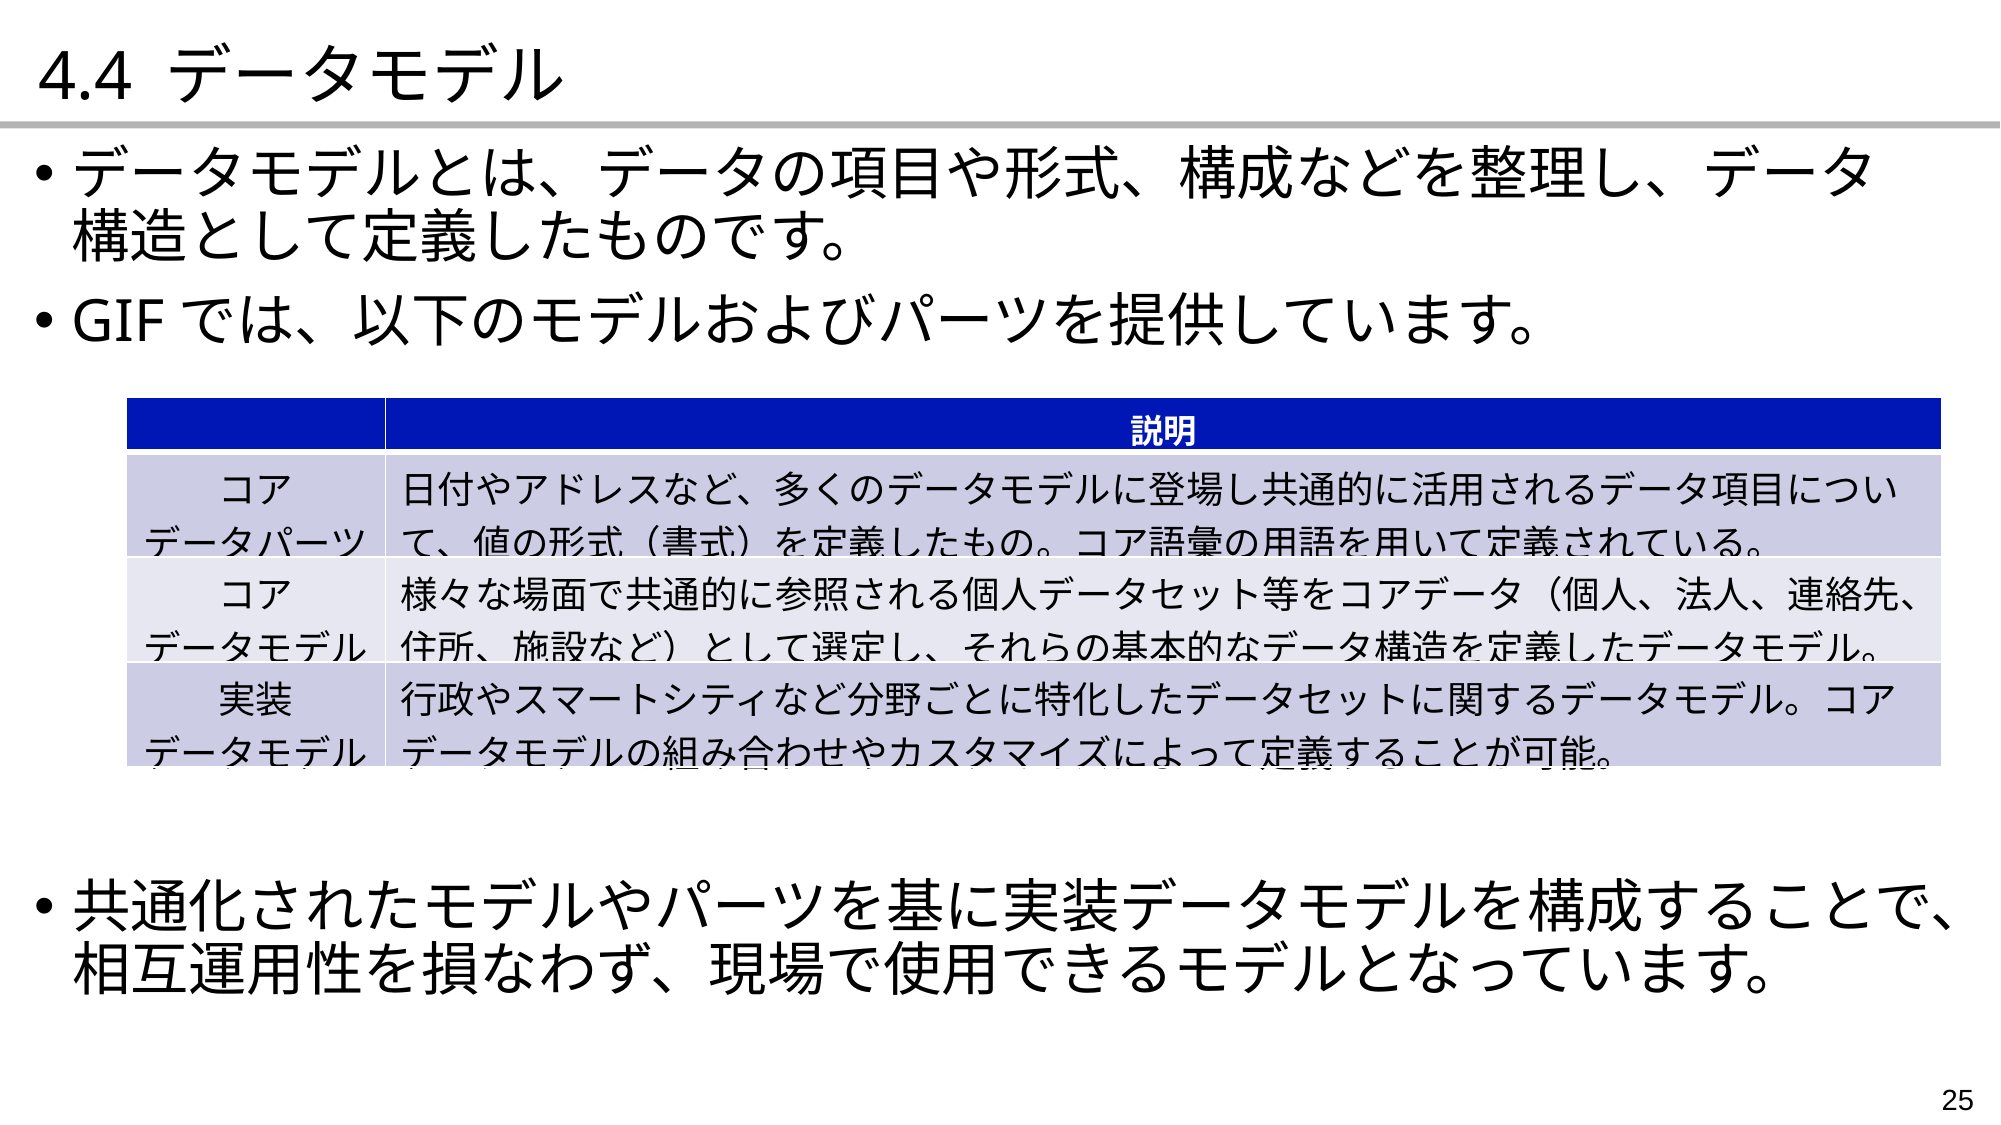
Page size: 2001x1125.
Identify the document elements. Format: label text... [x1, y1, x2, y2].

table_header [127, 398, 385, 449]
slide_number 25 [1881, 1073, 1989, 1124]
text_box 4.4 データモデル [23, 34, 1910, 121]
table_cell 様々な場面で共通的に参照される個人データセット等をコアデータ（個人、法人、連絡先、住所、施設など）として選定し、それらの基本的なデータ構造を定義したデータモデル。 [386, 558, 1941, 661]
table_header 説明 [386, 398, 1941, 449]
table_cell コア データパーツ [127, 455, 385, 556]
table_cell コア データモデル [127, 558, 385, 661]
table_cell 日付やアドレスなど、多くのデータモデルに登場し共通的に活用されるデータ項目について、値の形式（書式）を定義したもの。コア語彙の用語を用いて定義されている。 [386, 455, 1941, 556]
table_cell 実装 データモデル [127, 663, 385, 766]
text_box データモデルとは、データの項目や形式、構成などを整理し、データ構造として定義したものです。 GIFでは、以下のモデルおよびパーツを提供しています。 [19, 137, 1893, 430]
text_box 共通化されたモデルやパーツを基に実装データモデルを構成することで、相互運用性を損なわず、現場で使用できるモデルとなっています。 [19, 869, 1957, 1026]
table_cell 行政やスマートシティなど分野ごとに特化したデータセットに関するデータモデル。コアデータモデルの組み合わせやカスタマイズによって定義することが可能。 [386, 663, 1941, 766]
